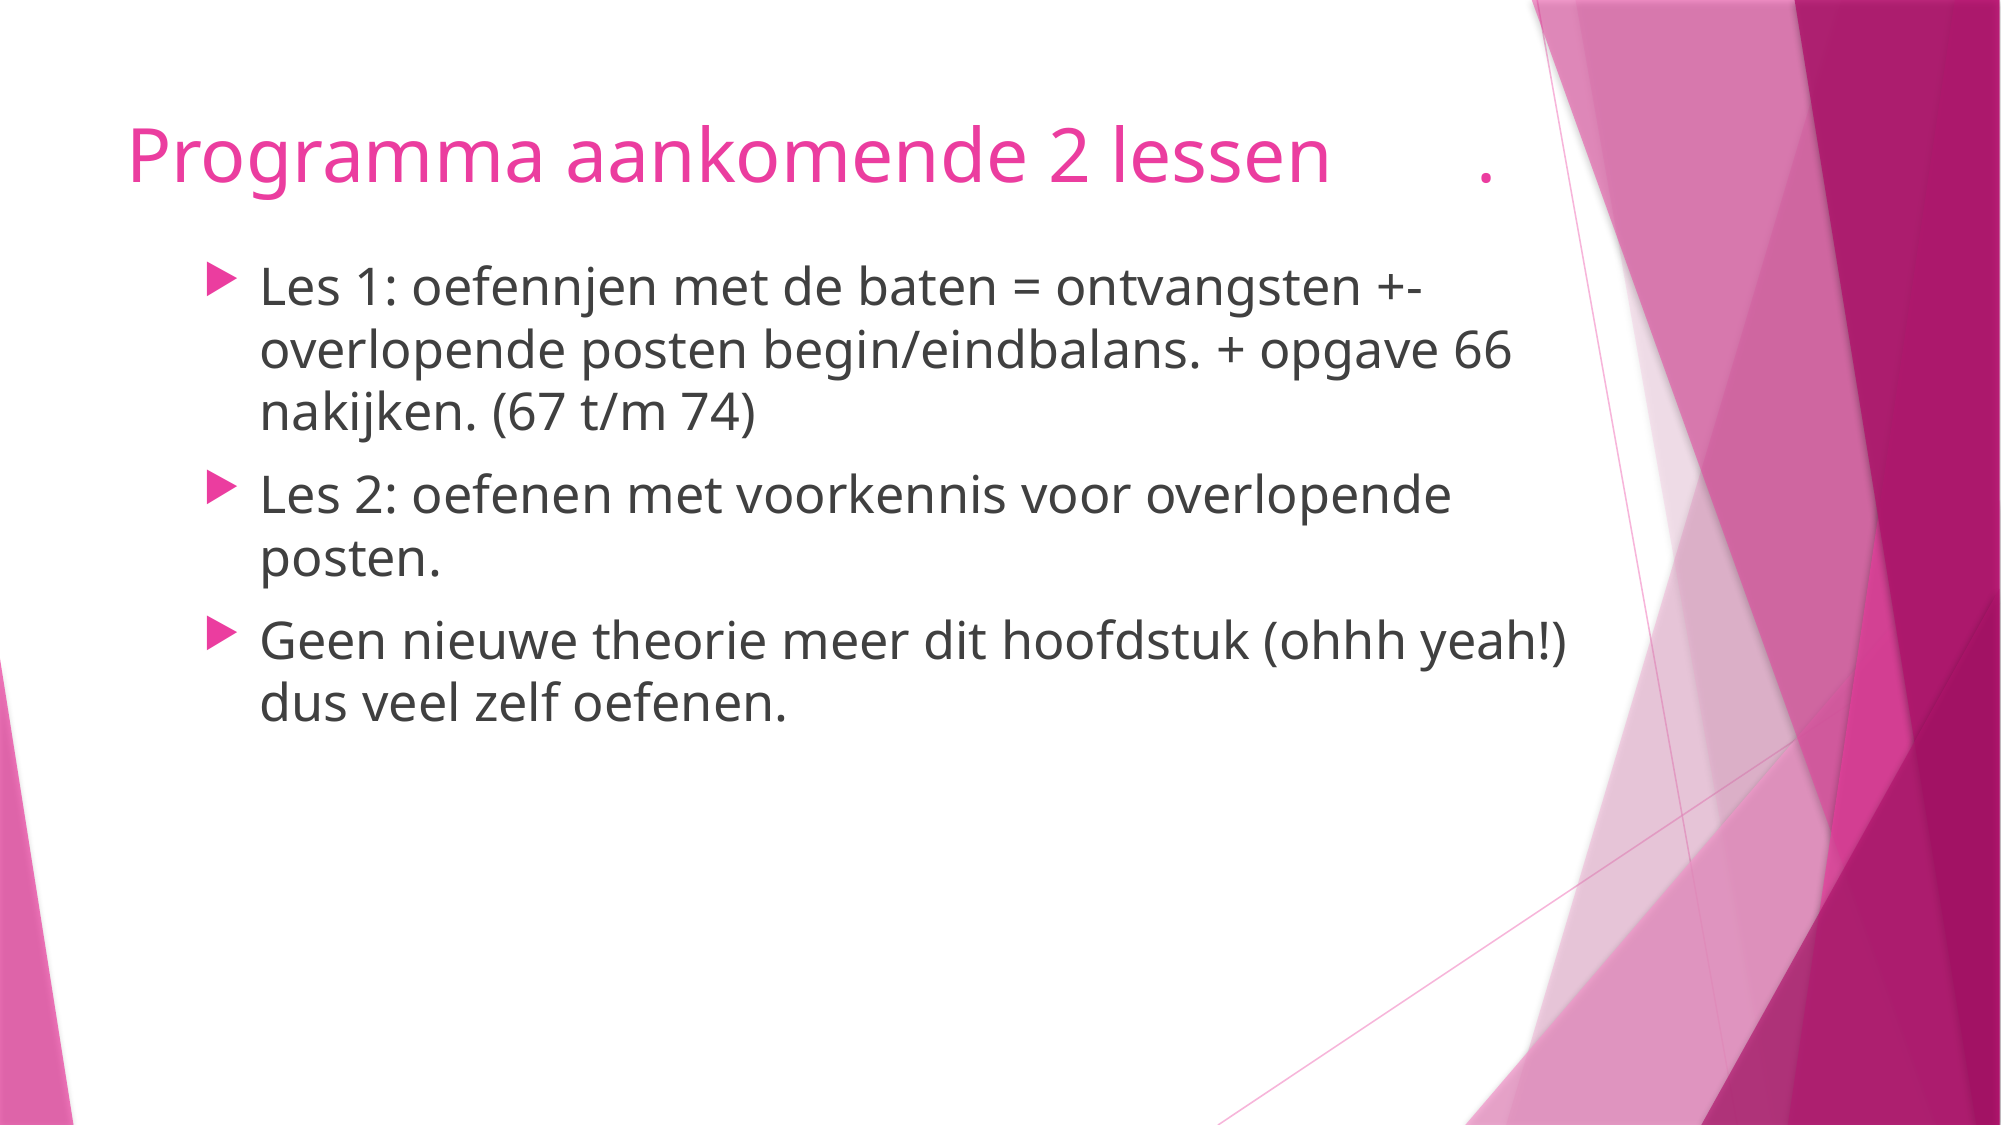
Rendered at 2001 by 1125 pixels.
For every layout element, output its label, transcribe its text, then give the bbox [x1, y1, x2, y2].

list Les 1: oefennjen met de baten = ontvangsten +- overlopende posten begin/eindbalans. + opgave 66 nakijken. (67 t/m 74) Les 2: oefenen met voorkennis voor overlopende posten. Geen nieuwe theorie meer dit hoofdstuk (ohhh yeah!) dus veel zelf oefenen. [188, 246, 1599, 883]
title Programma aankomende 2 lessen . [111, 99, 1522, 317]
